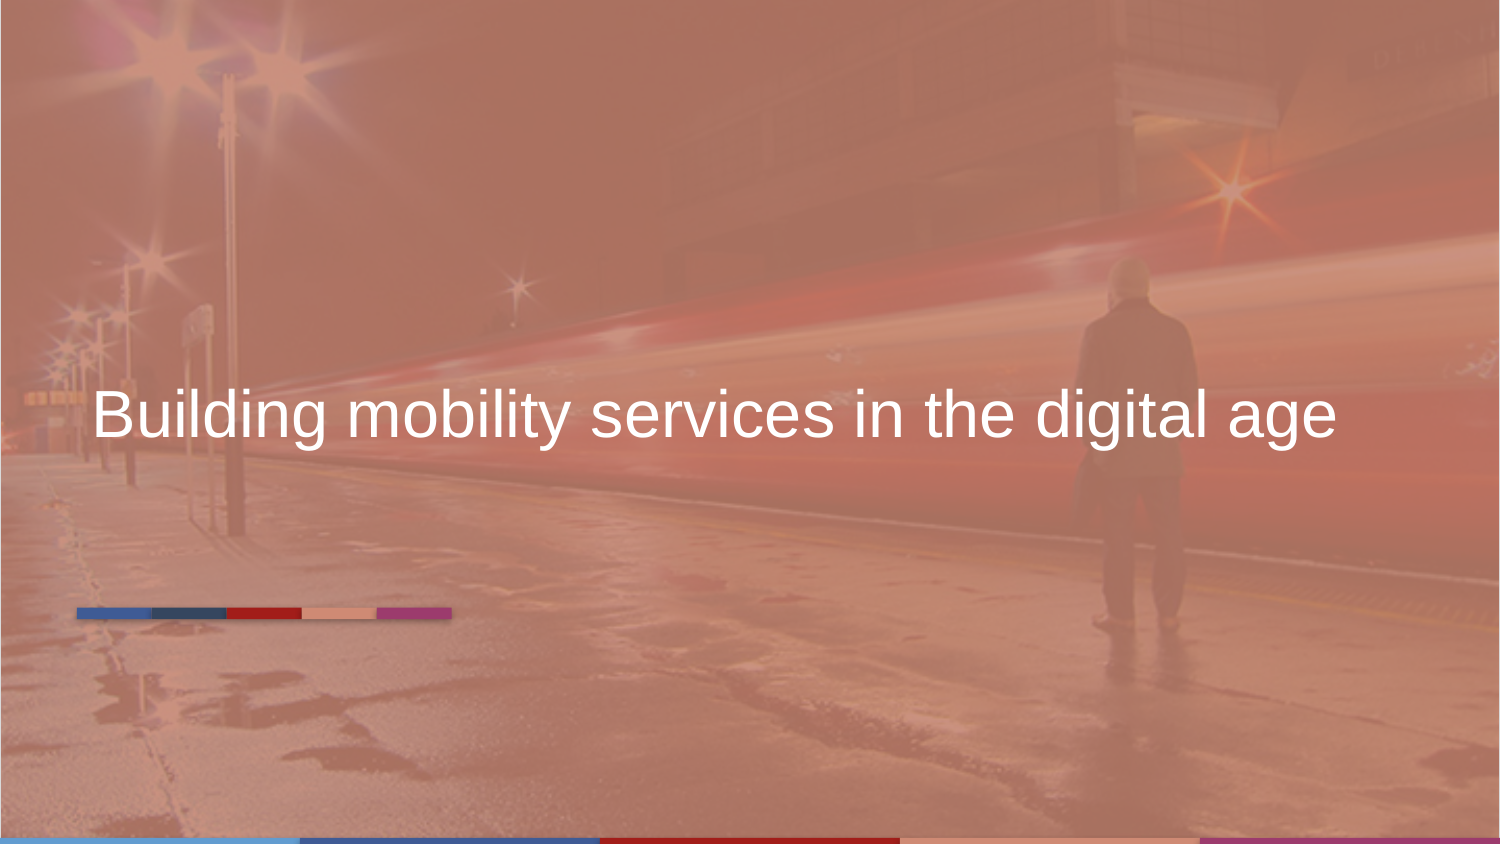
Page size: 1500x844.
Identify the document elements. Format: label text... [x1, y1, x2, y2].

list Building mobility services in the digital age [76, 362, 1436, 517]
